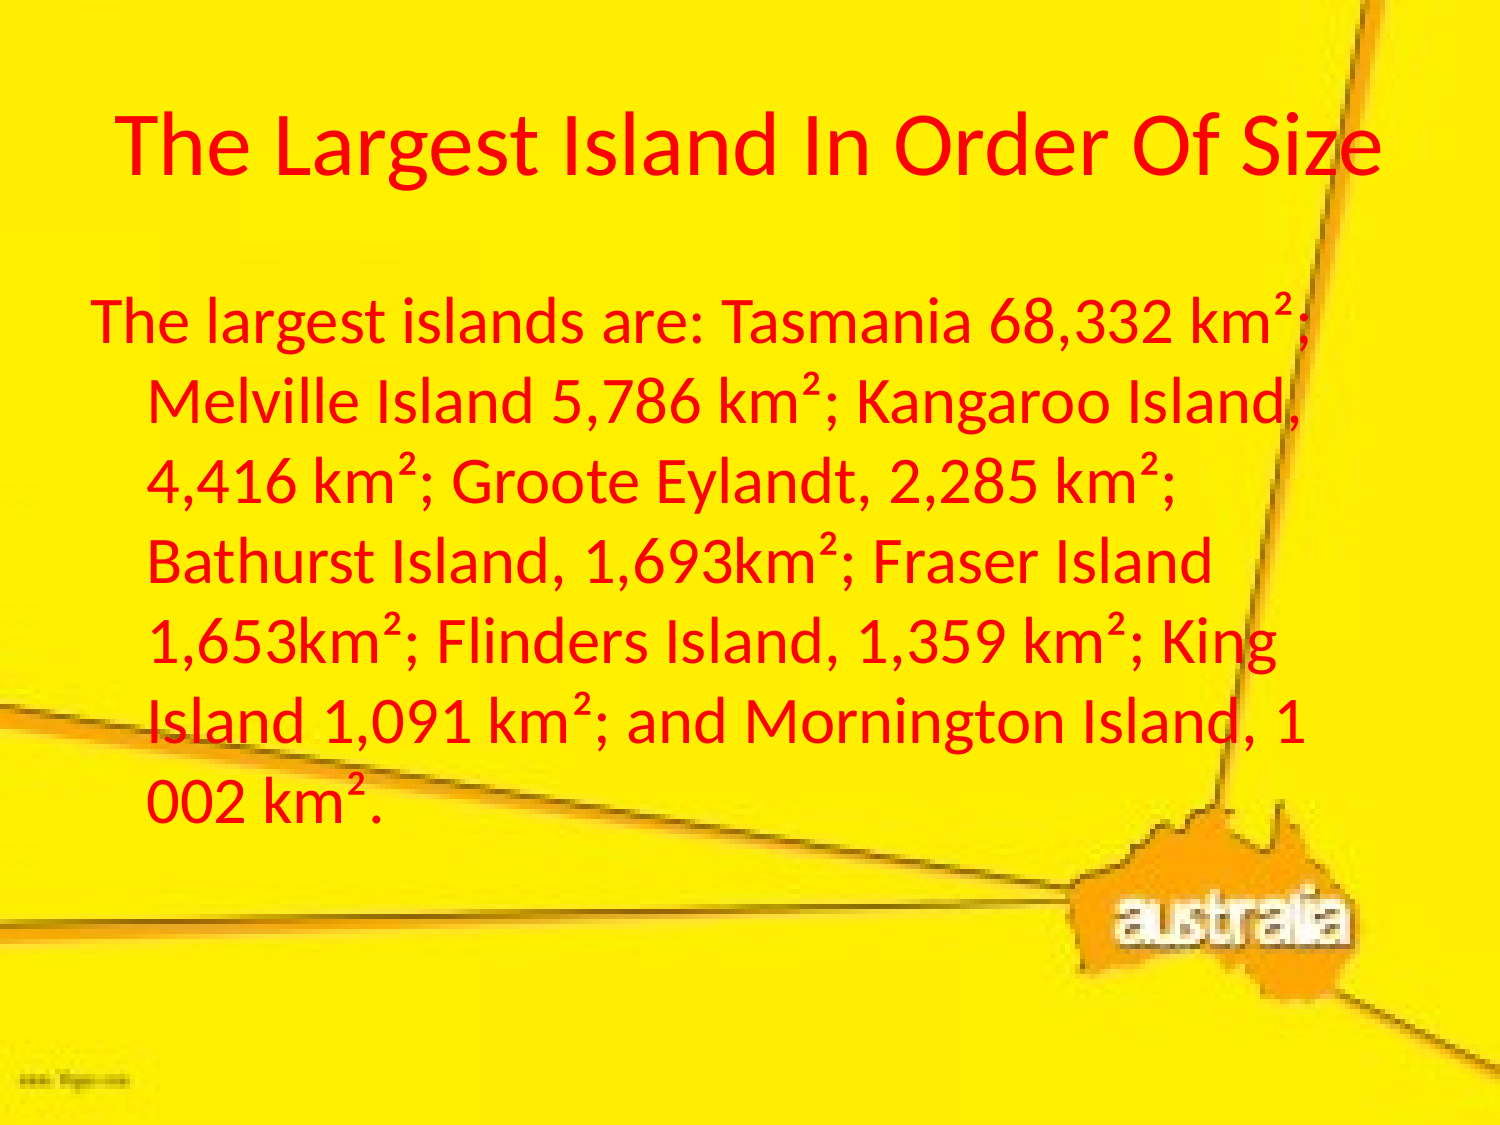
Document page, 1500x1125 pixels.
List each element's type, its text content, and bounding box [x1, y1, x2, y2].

picture [0, 0, 1500, 1125]
title The Largest Island In Order Of Size [75, 45, 1425, 233]
list The largest islands are: Tasmania 68,332 km²; Melville Island 5,786 km²; Kangaroo Island, 4,416 km²; Groote Eylandt, 2,285 km²; Bathurst Island, 1,693km²; Fraser Island 1,653km²; Flinders Island, 1,359 km²; King Island 1,091 km²; and Mornington Island, 1 002 km². [75, 269, 1425, 1012]
